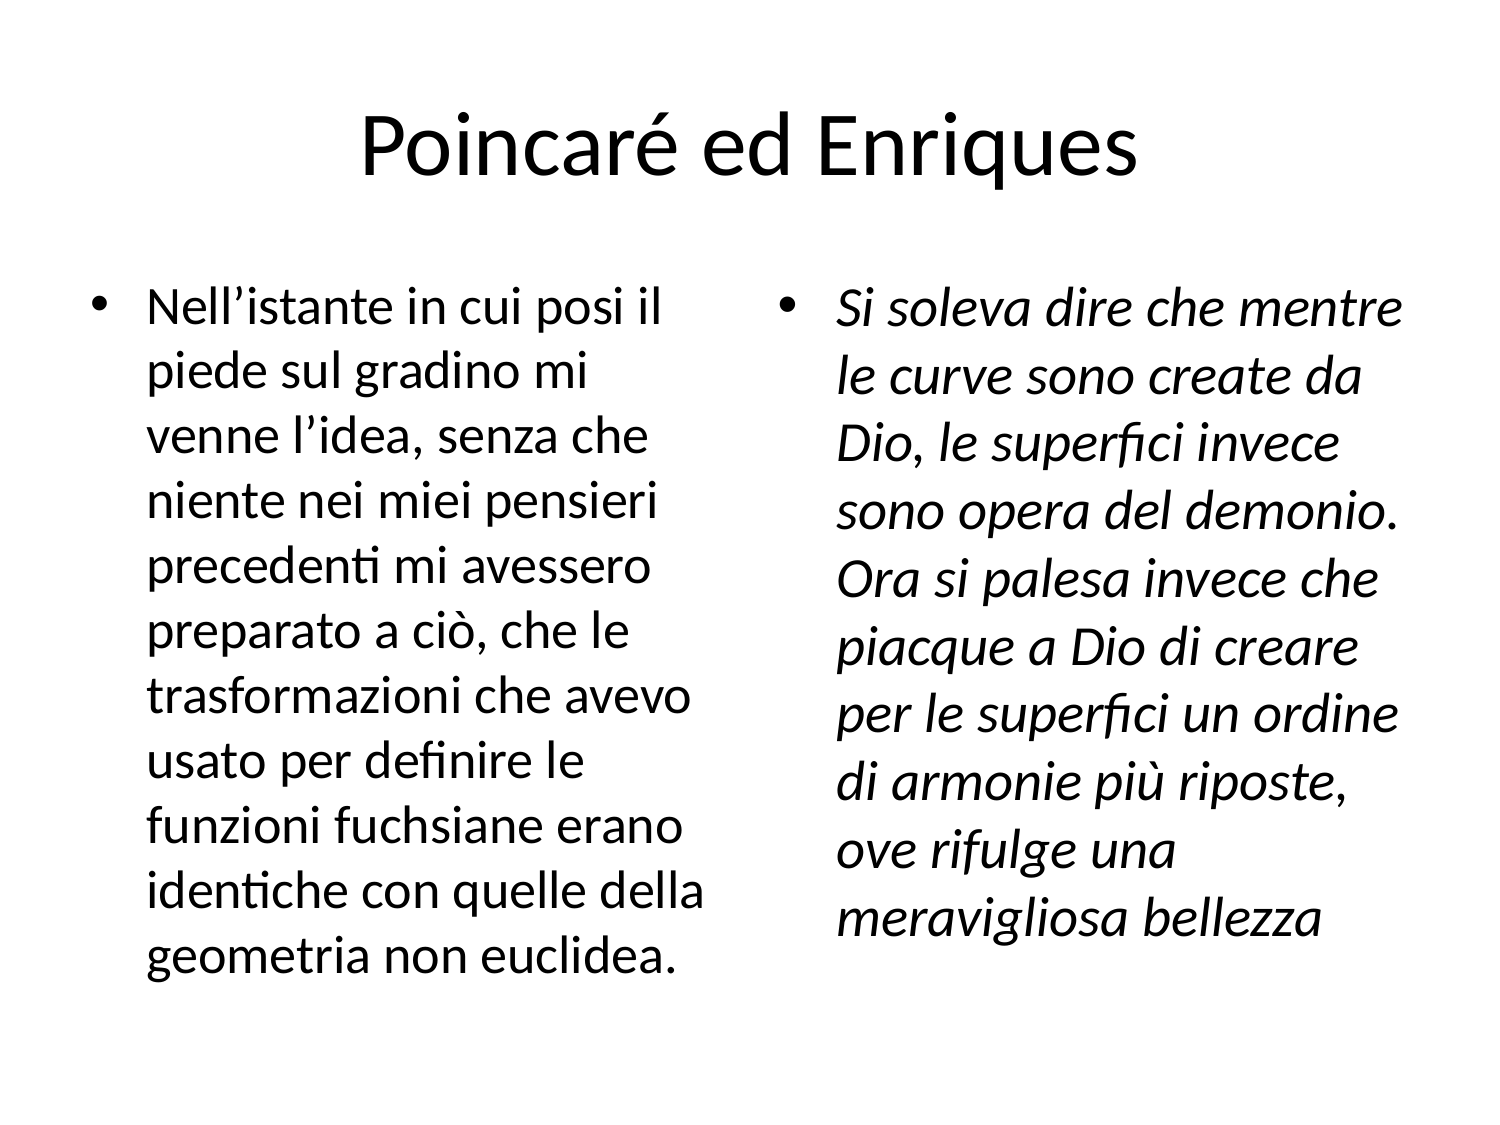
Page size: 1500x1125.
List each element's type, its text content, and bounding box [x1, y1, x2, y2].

list Si soleva dire che mentre le curve sono create da Dio, le superfici invece sono opera del demonio. Ora si palesa invece che piacque a Dio di creare per le superfici un ordine di armonie più riposte, ove rifulge una meravigliosa bellezza [762, 262, 1425, 1005]
list Nell’istante in cui posi il piede sul gradino mi venne l’idea, senza che niente nei miei pensieri precedenti mi avessero preparato a ciò, che le trasformazioni che avevo usato per definire le funzioni fuchsiane erano identiche con quelle della geometria non euclidea. [75, 262, 738, 1005]
title Poincaré ed Enriques [75, 45, 1425, 233]
